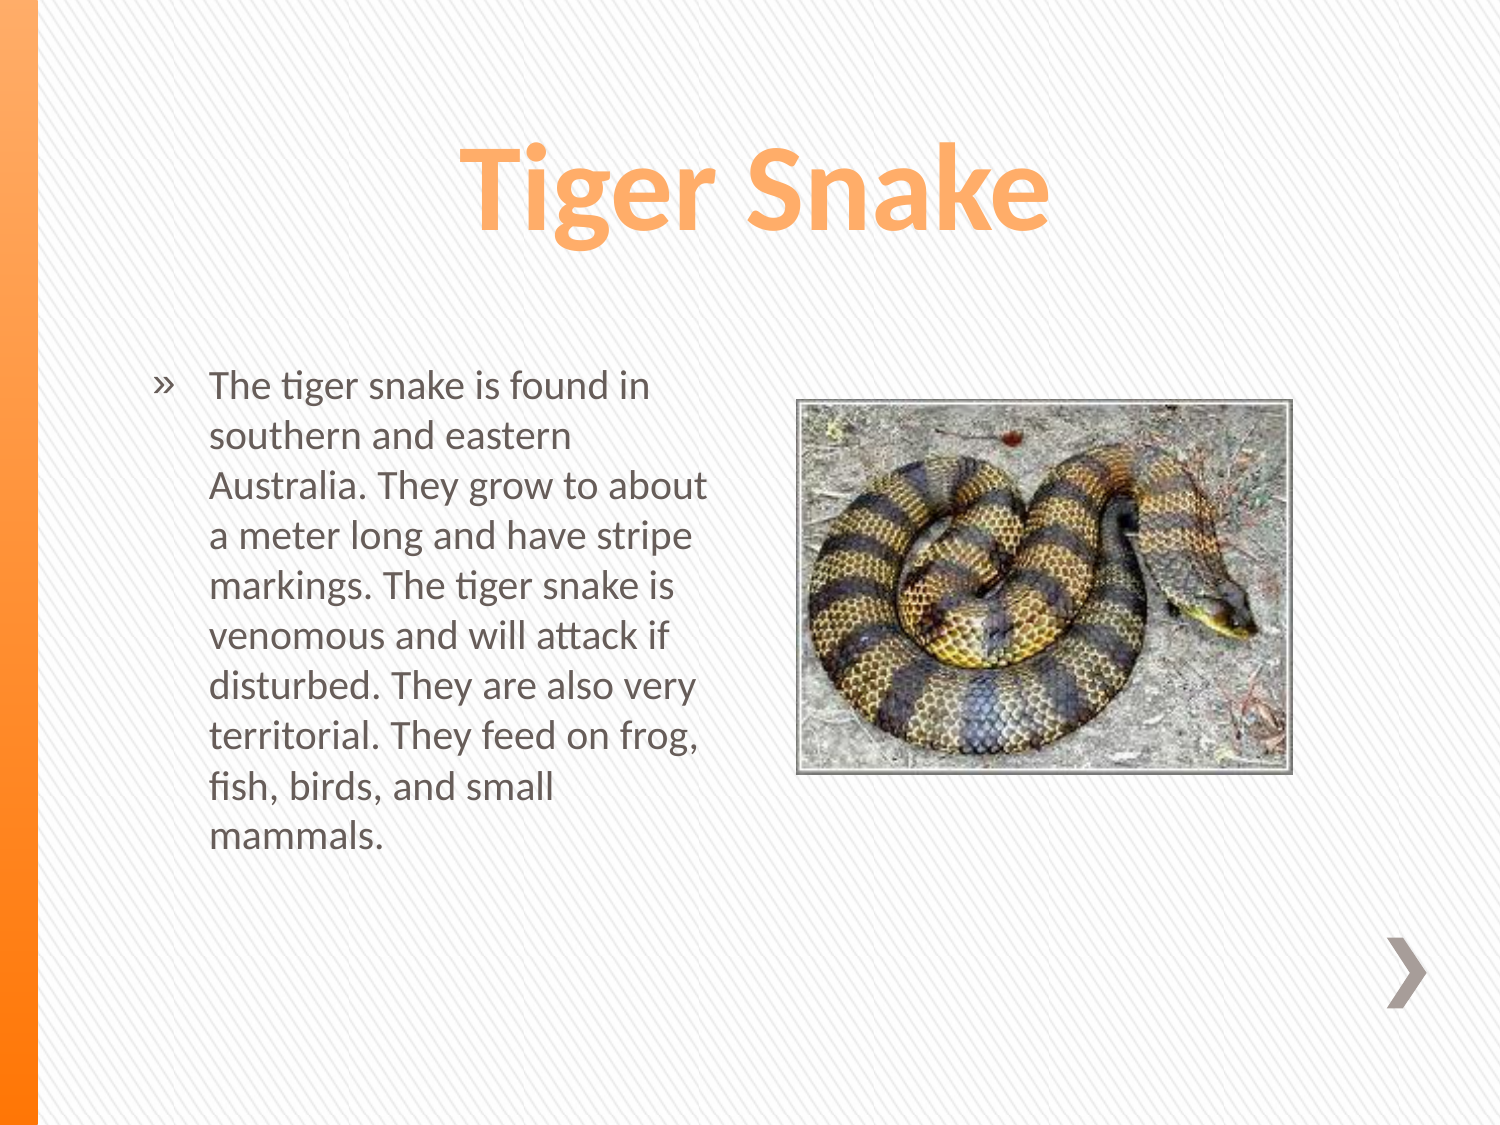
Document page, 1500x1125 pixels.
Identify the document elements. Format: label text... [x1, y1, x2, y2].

list The tiger snake is found in southern and eastern Australia. They grow to about a meter long and have stripe markings. The tiger snake is venomous and will attack if disturbed. They are also very territorial. They feed on frog, fish, birds, and small mammals. [137, 350, 750, 925]
title Tiger Snake [162, 75, 1350, 263]
picture [796, 399, 1293, 776]
